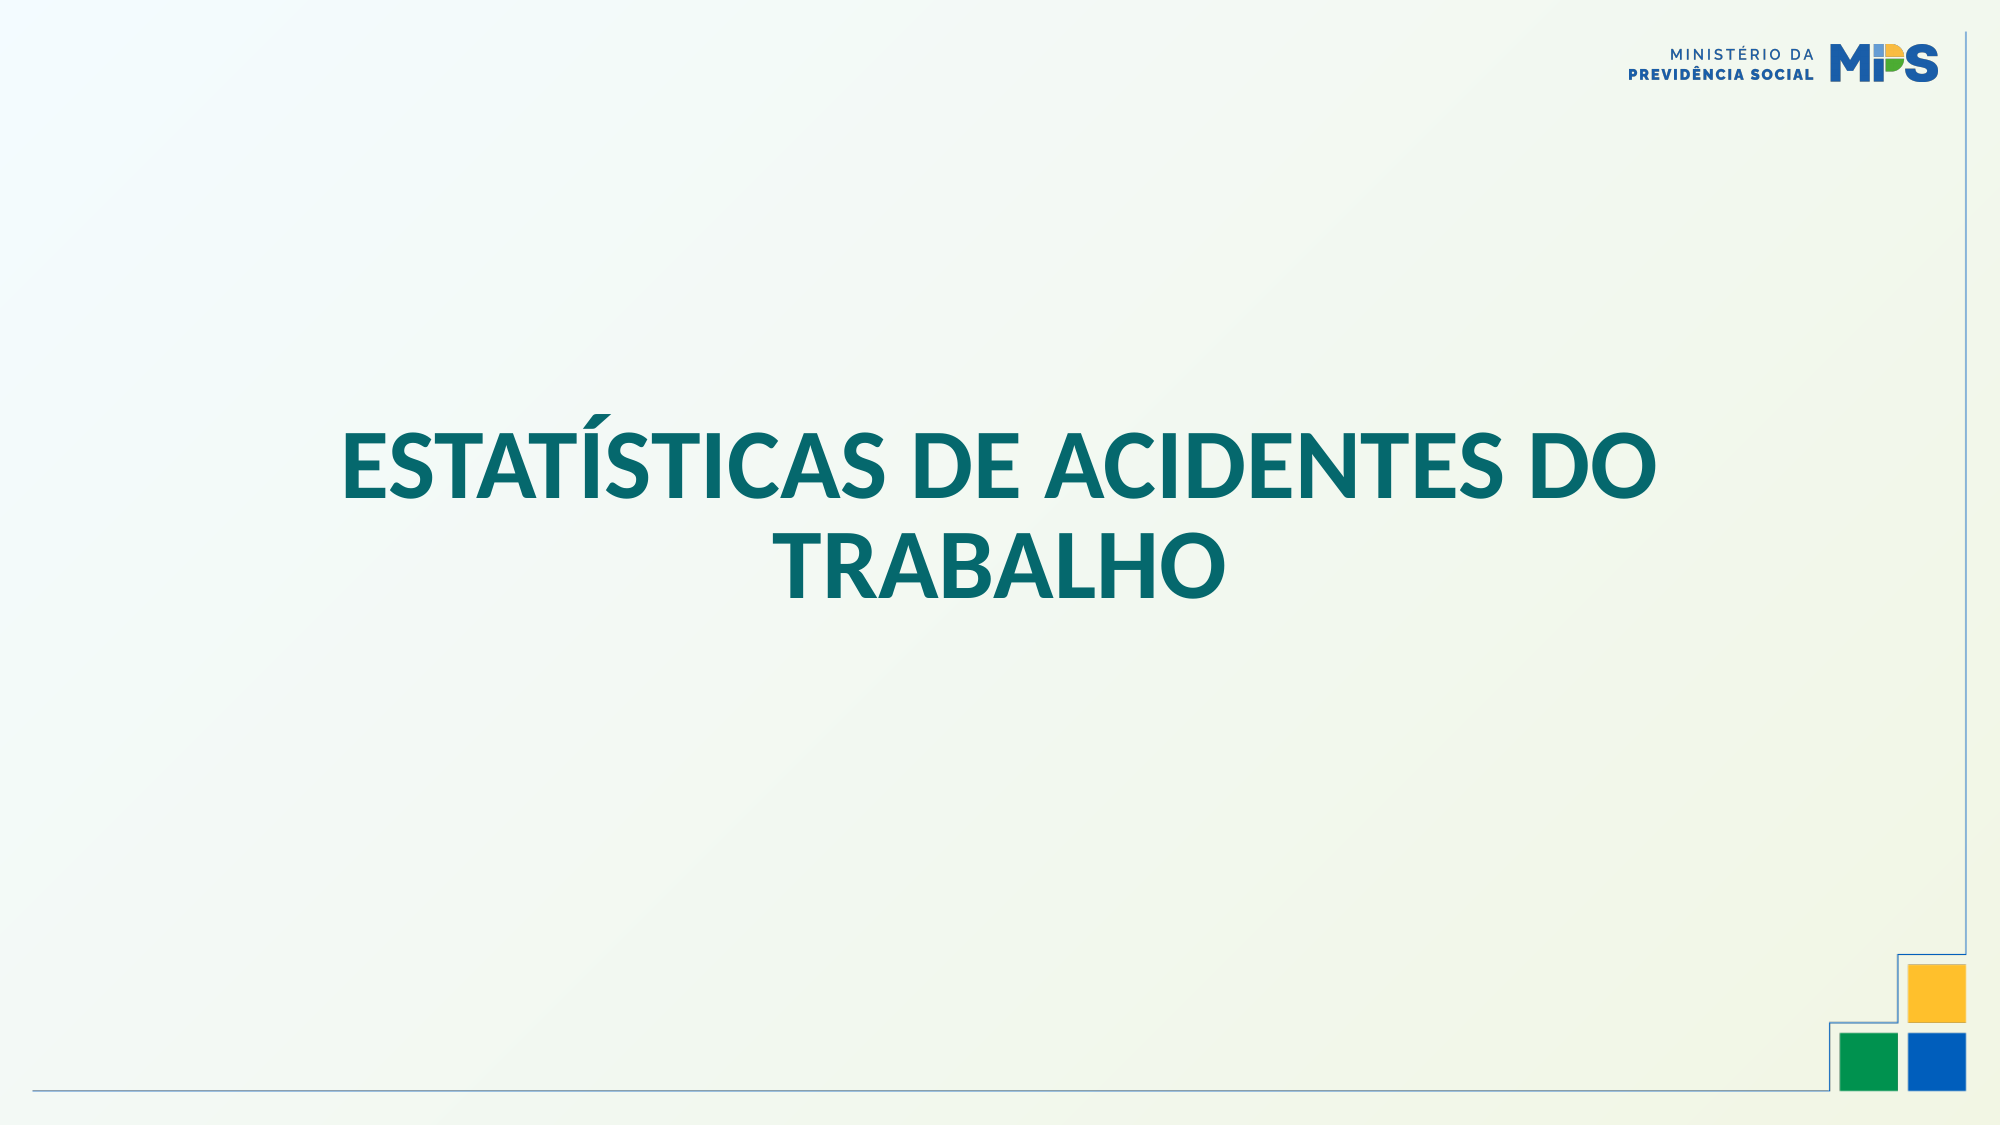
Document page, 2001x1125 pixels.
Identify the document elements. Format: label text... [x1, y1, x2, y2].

picture [0, 0, 2000, 1125]
title Estatísticas DE ACIDENTES DO TRABALHO [276, 423, 1724, 702]
